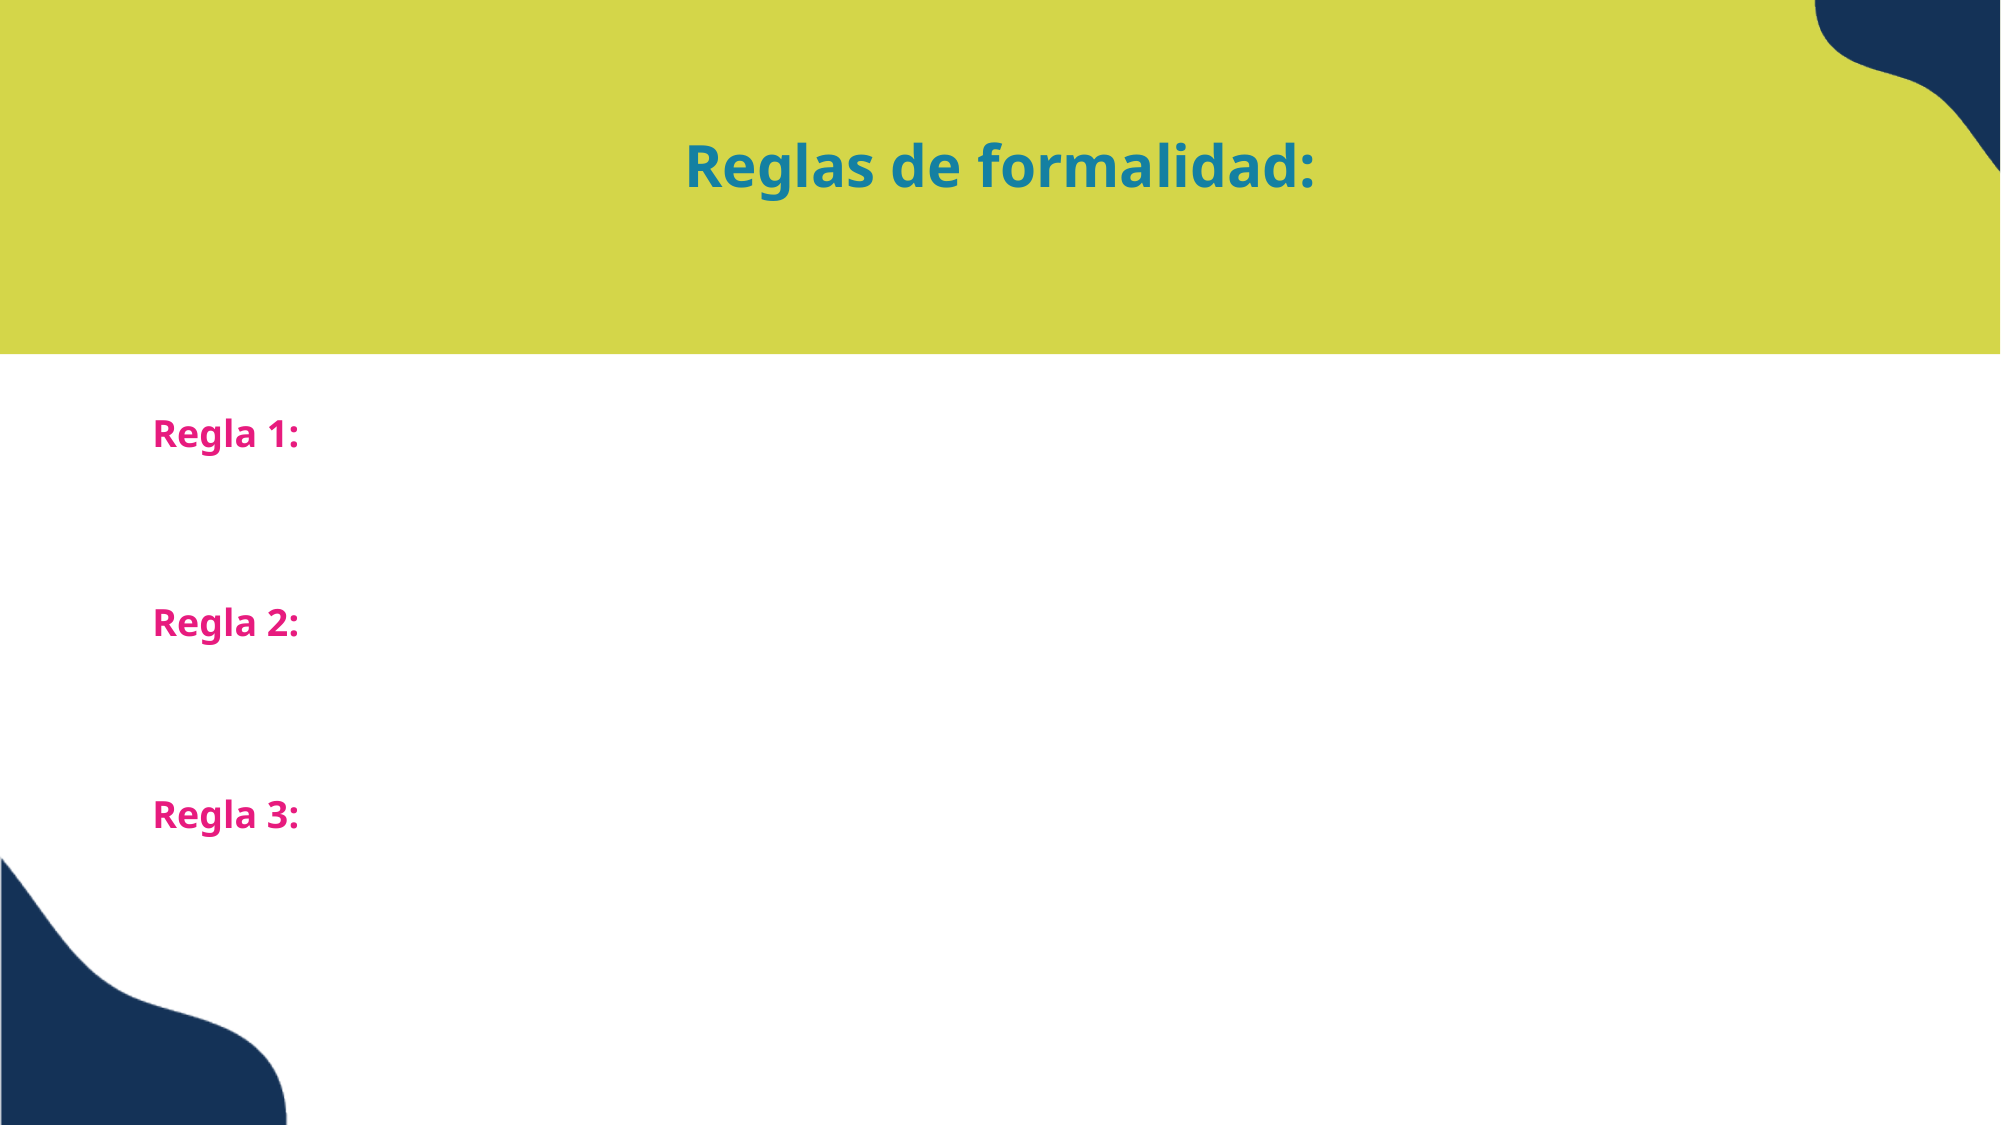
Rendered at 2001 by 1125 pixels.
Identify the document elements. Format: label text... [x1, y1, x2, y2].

list Regla 3: [137, 788, 1863, 833]
list Regla 1: [137, 408, 1331, 453]
title Reglas de formalidad: [137, 59, 1863, 278]
list Regla 2: [137, 596, 1863, 641]
picture [1813, 0, 2001, 177]
picture [0, 854, 290, 1125]
